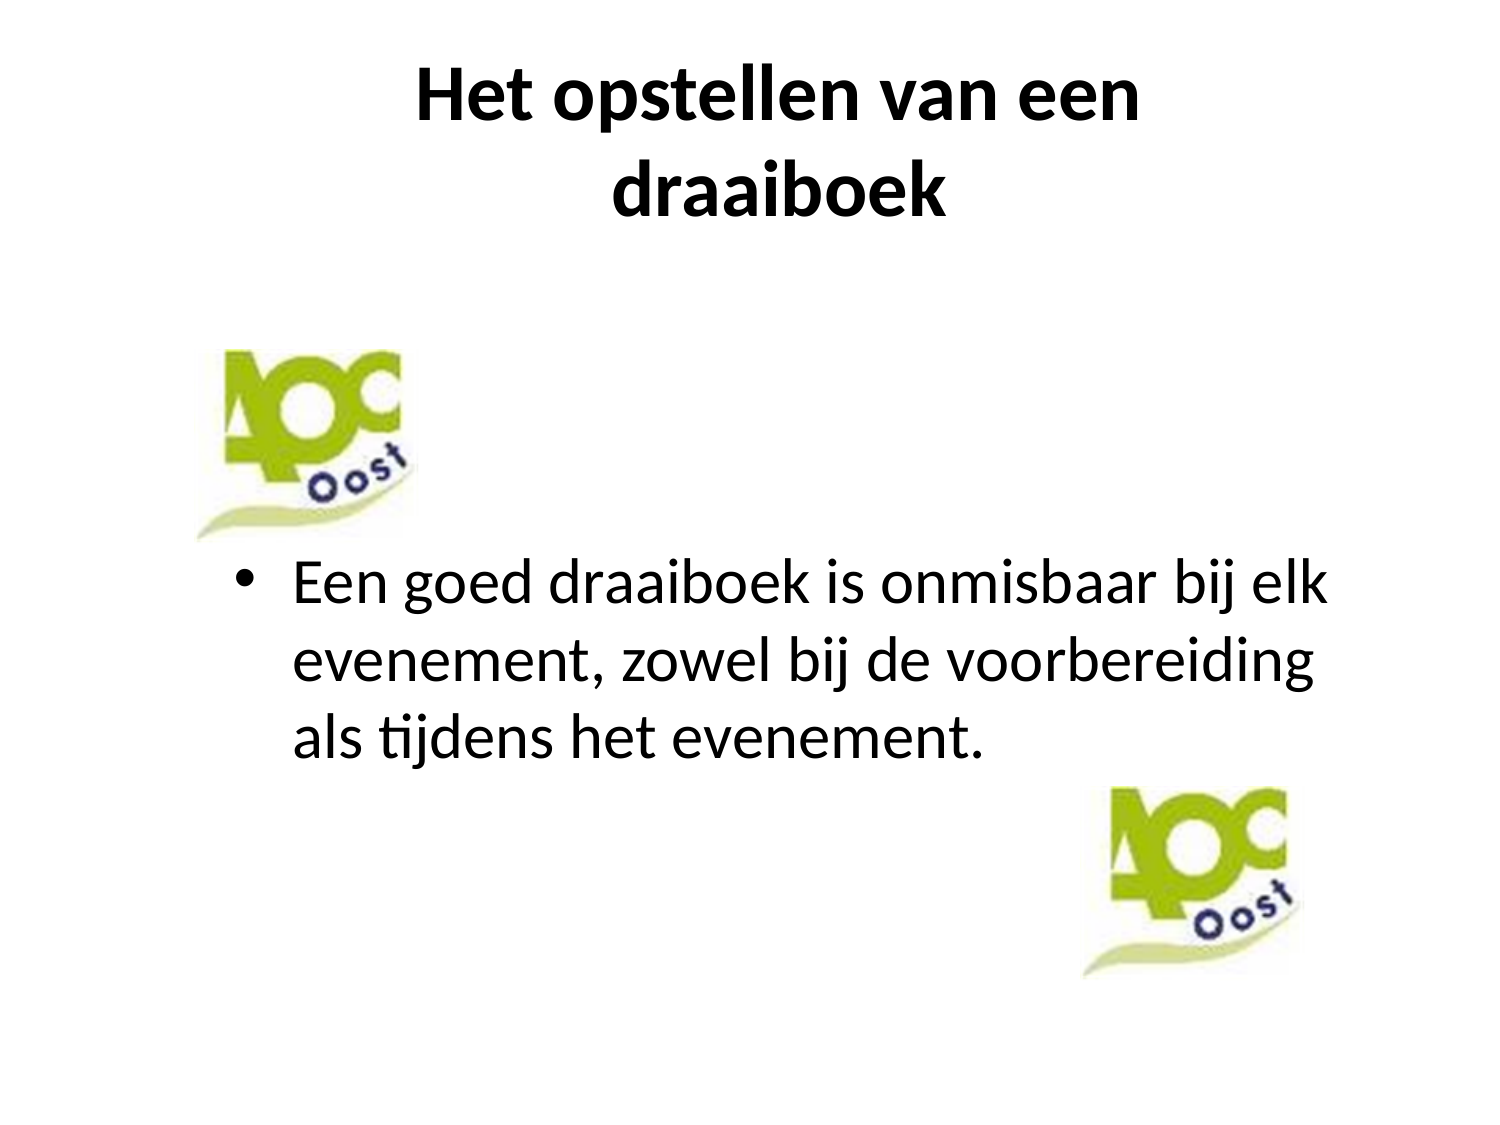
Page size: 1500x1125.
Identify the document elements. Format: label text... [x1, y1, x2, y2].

list Een goed draaiboek is onmisbaar bij elk evenement, zowel bij de voorbereiding als tijdens het evenement. [218, 349, 1353, 951]
picture [194, 349, 420, 544]
picture [1080, 786, 1306, 981]
title Het opstellen van een draaiboek [242, 30, 1317, 339]
